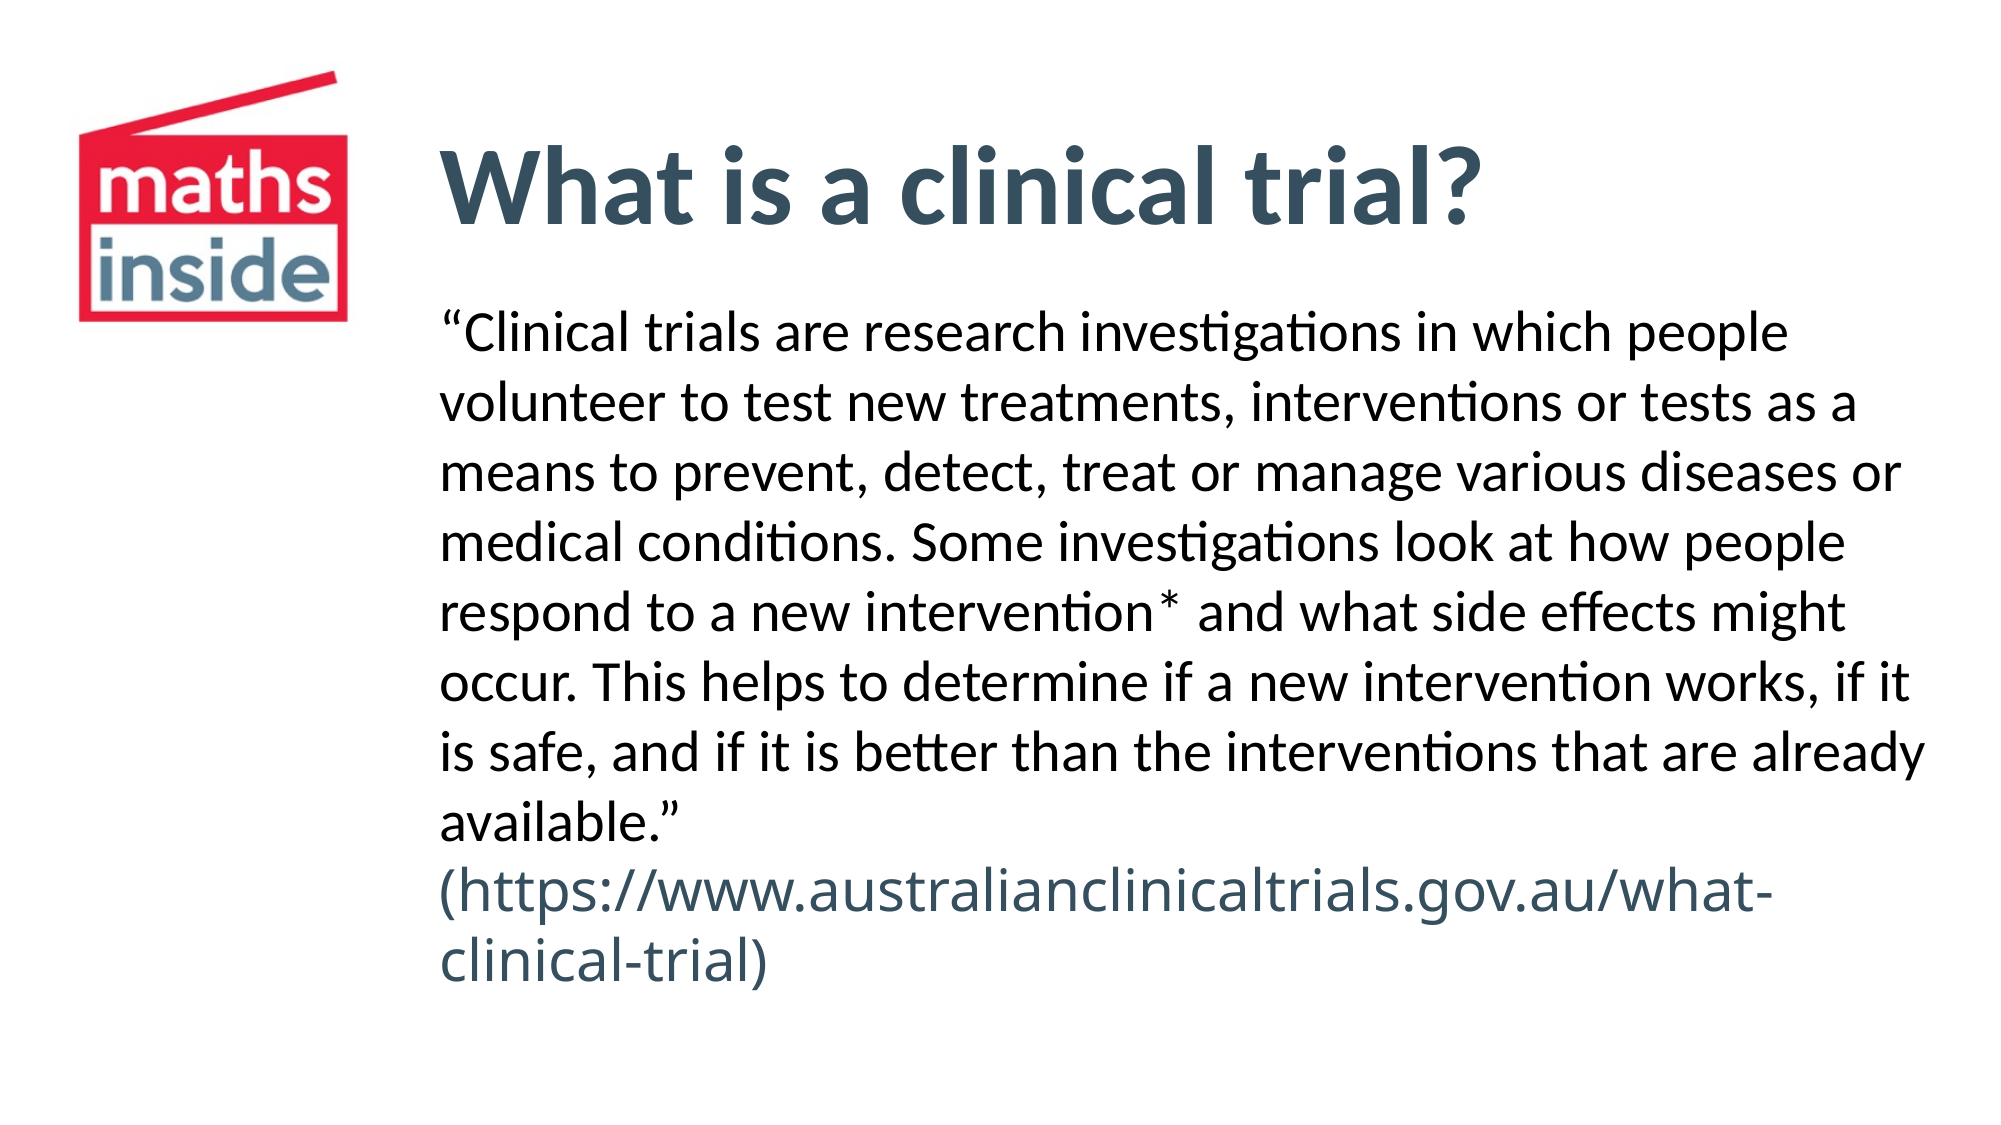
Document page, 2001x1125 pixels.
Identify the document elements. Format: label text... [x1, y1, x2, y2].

picture [70, 62, 357, 331]
text_box “Clinical trials are research investigations in which people volunteer to test new treatments, interventions or tests as a means to prevent, detect, treat or manage various diseases or medical conditions. Some investigations look at how people respond to a new intervention* and what side effects might occur. This helps to determine if a new intervention works, if it is safe, and if it is better than the interventions that are already available.” (https://www.australianclinicaltrials.gov.au/what-clinical-trial) [433, 286, 1957, 1105]
text_box What is a clinical trial? [433, 106, 1957, 286]
